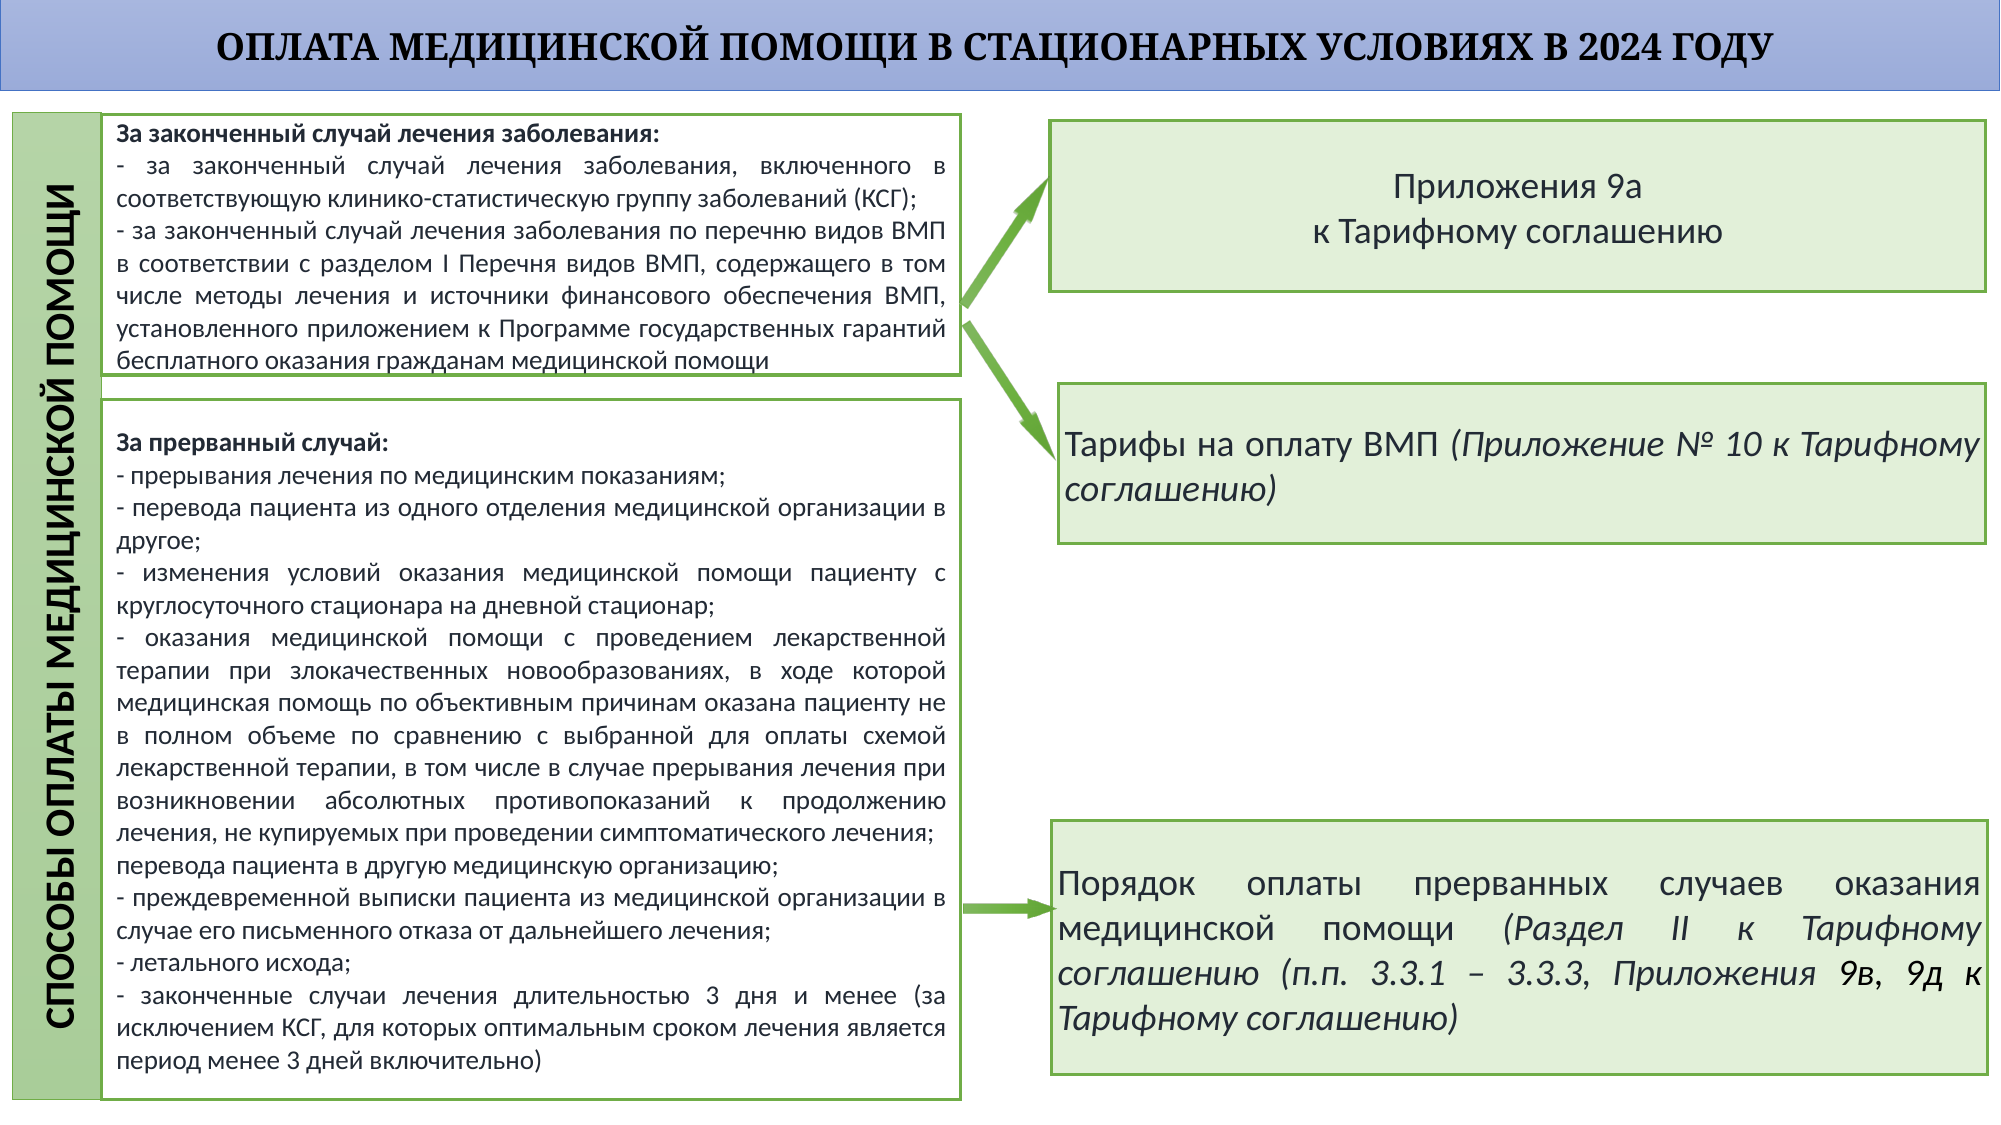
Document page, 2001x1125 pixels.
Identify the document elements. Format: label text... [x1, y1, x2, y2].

text_box За прерванный случай: - прерывания лечения по медицинским показаниям; - перевода пациента из одного отделения медицинской организации в другое; - изменения условий оказания медицинской помощи пациенту с круглосуточного стационара на дневной стационар; - оказания медицинской помощи с проведением лекарственной терапии при злокачественных новообразованиях, в ходе которой медицинская помощь по объективным причинам оказана пациенту не в полном объеме по сравнению с выбранной для оплаты схемой лекарственной терапии, в том числе в случае прерывания лечения при возникновении абсолютных противопоказаний к продолжению лечения, не купируемых при проведении симптоматического лечения; перевода пациента в другую медицинскую организацию; - преждевременной выписки пациента из медицинской организации в случае его письменного отказа от дальнейшего лечения; - летального исхода; - законченные случаи лечения длительностью 3 дня и менее (за исключением КСГ, для которых оптимальным сроком лечения является период менее 3 дней включительно) [101, 399, 961, 1100]
text_box Тарифы на оплату ВМП (Приложение № 10 к Тарифному соглашению) [1058, 382, 1987, 545]
text_box СПОСОБЫ ОПЛАТЫ МЕДИЦИНСКОЙ ПОМОЩИ [12, 112, 102, 1100]
text_box Приложения 9a к Тарифному соглашению [1049, 120, 1987, 292]
text_box ОПЛАТА МЕДИЦИНСКОЙ ПОМОЩИ В СТАЦИОНАРНЫХ УСЛОВИЯХ В 2024 ГОДУ [0, 0, 2000, 91]
picture [928, 319, 1095, 466]
text_box Порядок оплаты прерванных случаев оказания медицинской помощи (Раздел II к Тарифному соглашению (п.п. 3.3.1 – 3.3.3, Приложения 9в, 9д к Тарифному соглашению) [1051, 820, 1988, 1076]
picture [963, 898, 1059, 919]
text_box За законченный случай лечения заболевания: - за законченный случай лечения заболевания, включенного в соответствующую клинико-статистическую группу заболеваний (КСГ); - за законченный случай лечения заболевания по перечню видов ВМП в соответствии с разделом I Перечня видов ВМП, содержащего в том числе методы лечения и источники финансового обеспечения ВМП, установленного приложением к Программе государственных гарантий бесплатного оказания гражданам медицинской помощи [101, 114, 961, 375]
picture [928, 171, 1085, 311]
